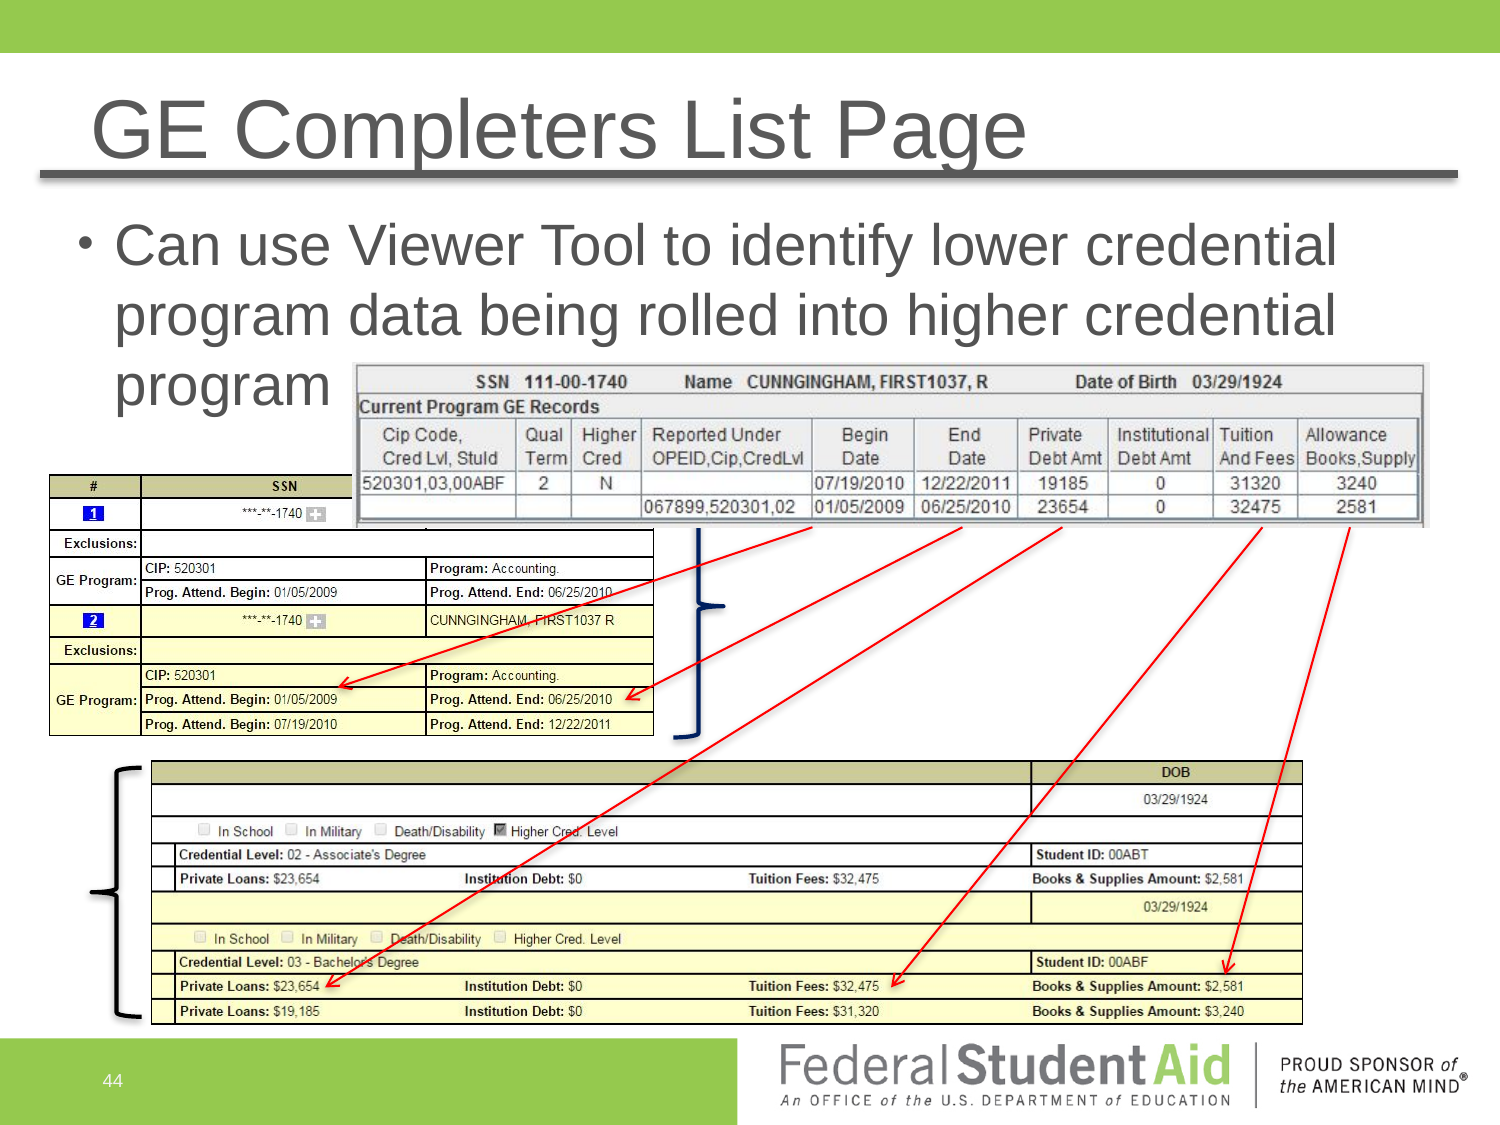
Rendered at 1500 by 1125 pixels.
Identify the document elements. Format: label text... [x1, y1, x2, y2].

title GE Completers List Page [75, 67, 1479, 175]
picture [49, 362, 1430, 736]
list Can use Viewer Tool to identify lower credential program data being rolled into higher credential program [62, 200, 1438, 943]
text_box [1224, 527, 1351, 976]
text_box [890, 527, 1263, 988]
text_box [324, 527, 888, 988]
text_box [89, 765, 142, 1019]
picture [150, 760, 1488, 1125]
slide_number 44 [87, 1050, 438, 1110]
